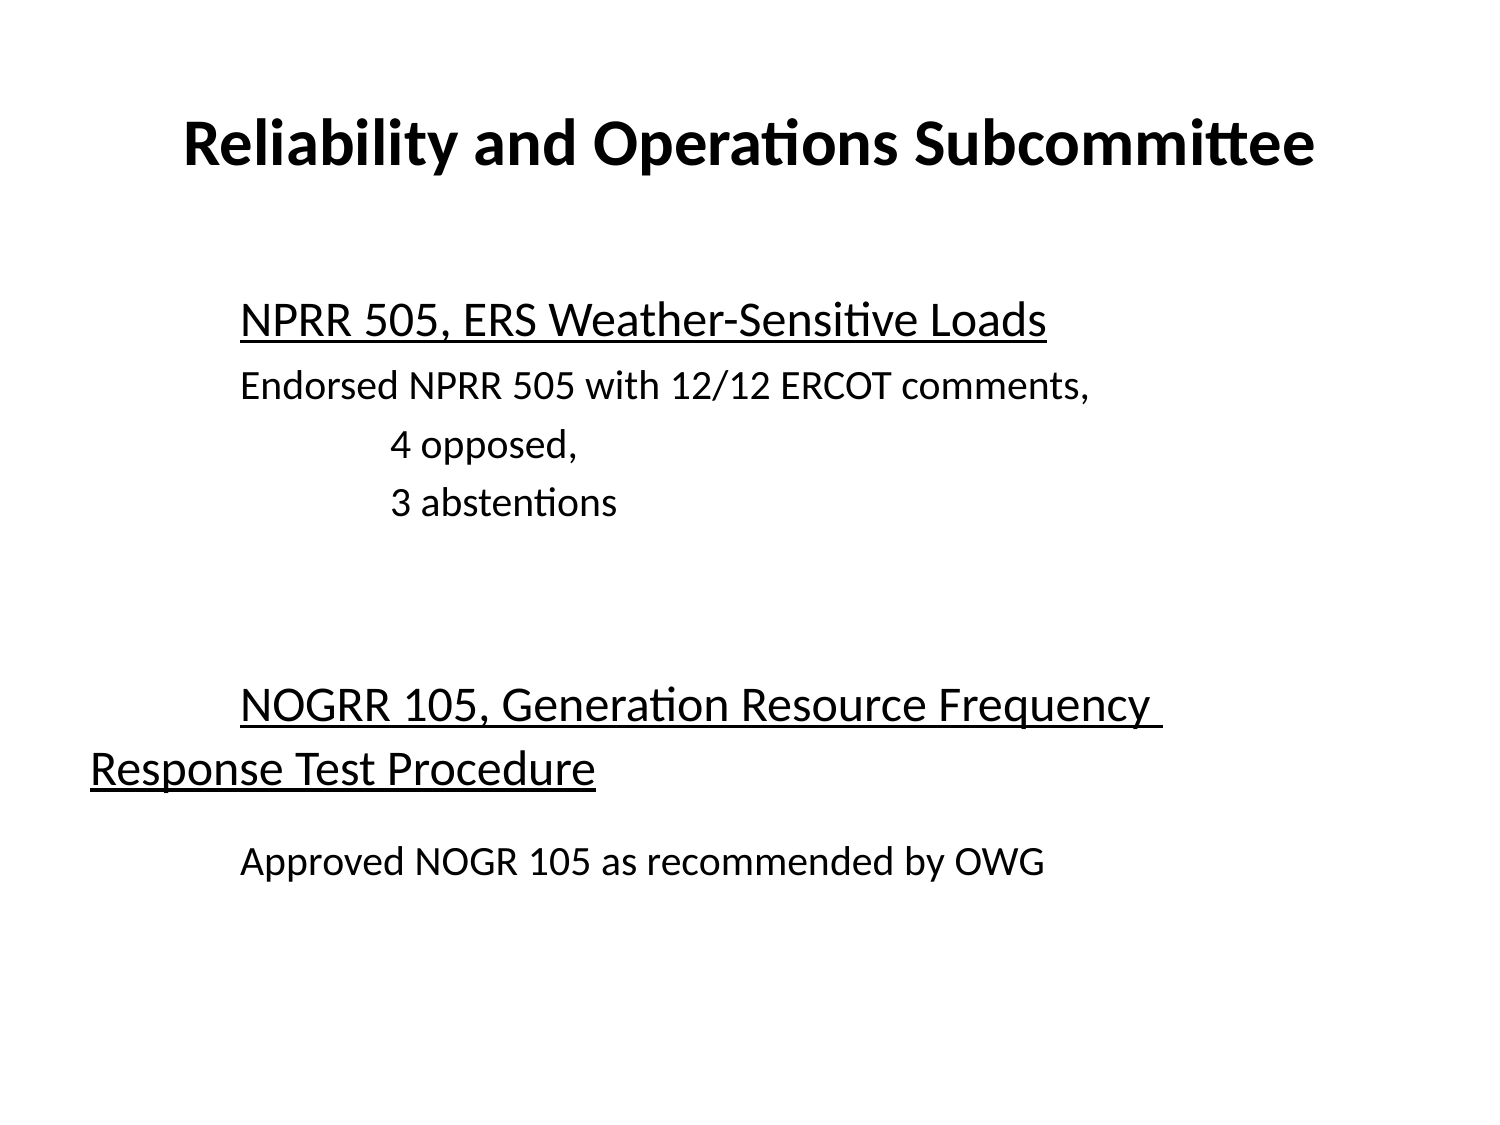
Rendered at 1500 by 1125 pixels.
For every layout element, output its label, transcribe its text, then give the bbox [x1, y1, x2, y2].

title Reliability and Operations Subcommittee [75, 45, 1425, 233]
list NPRR 505, ERS Weather-Sensitive Loads Endorsed NPRR 505 with 12/12 ERCOT comments, 4 opposed, 3 abstentions NOGRR 105, Generation Resource Frequency Response Test Procedure Approved NOGR 105 as recommended by OWG [75, 262, 1425, 1005]
